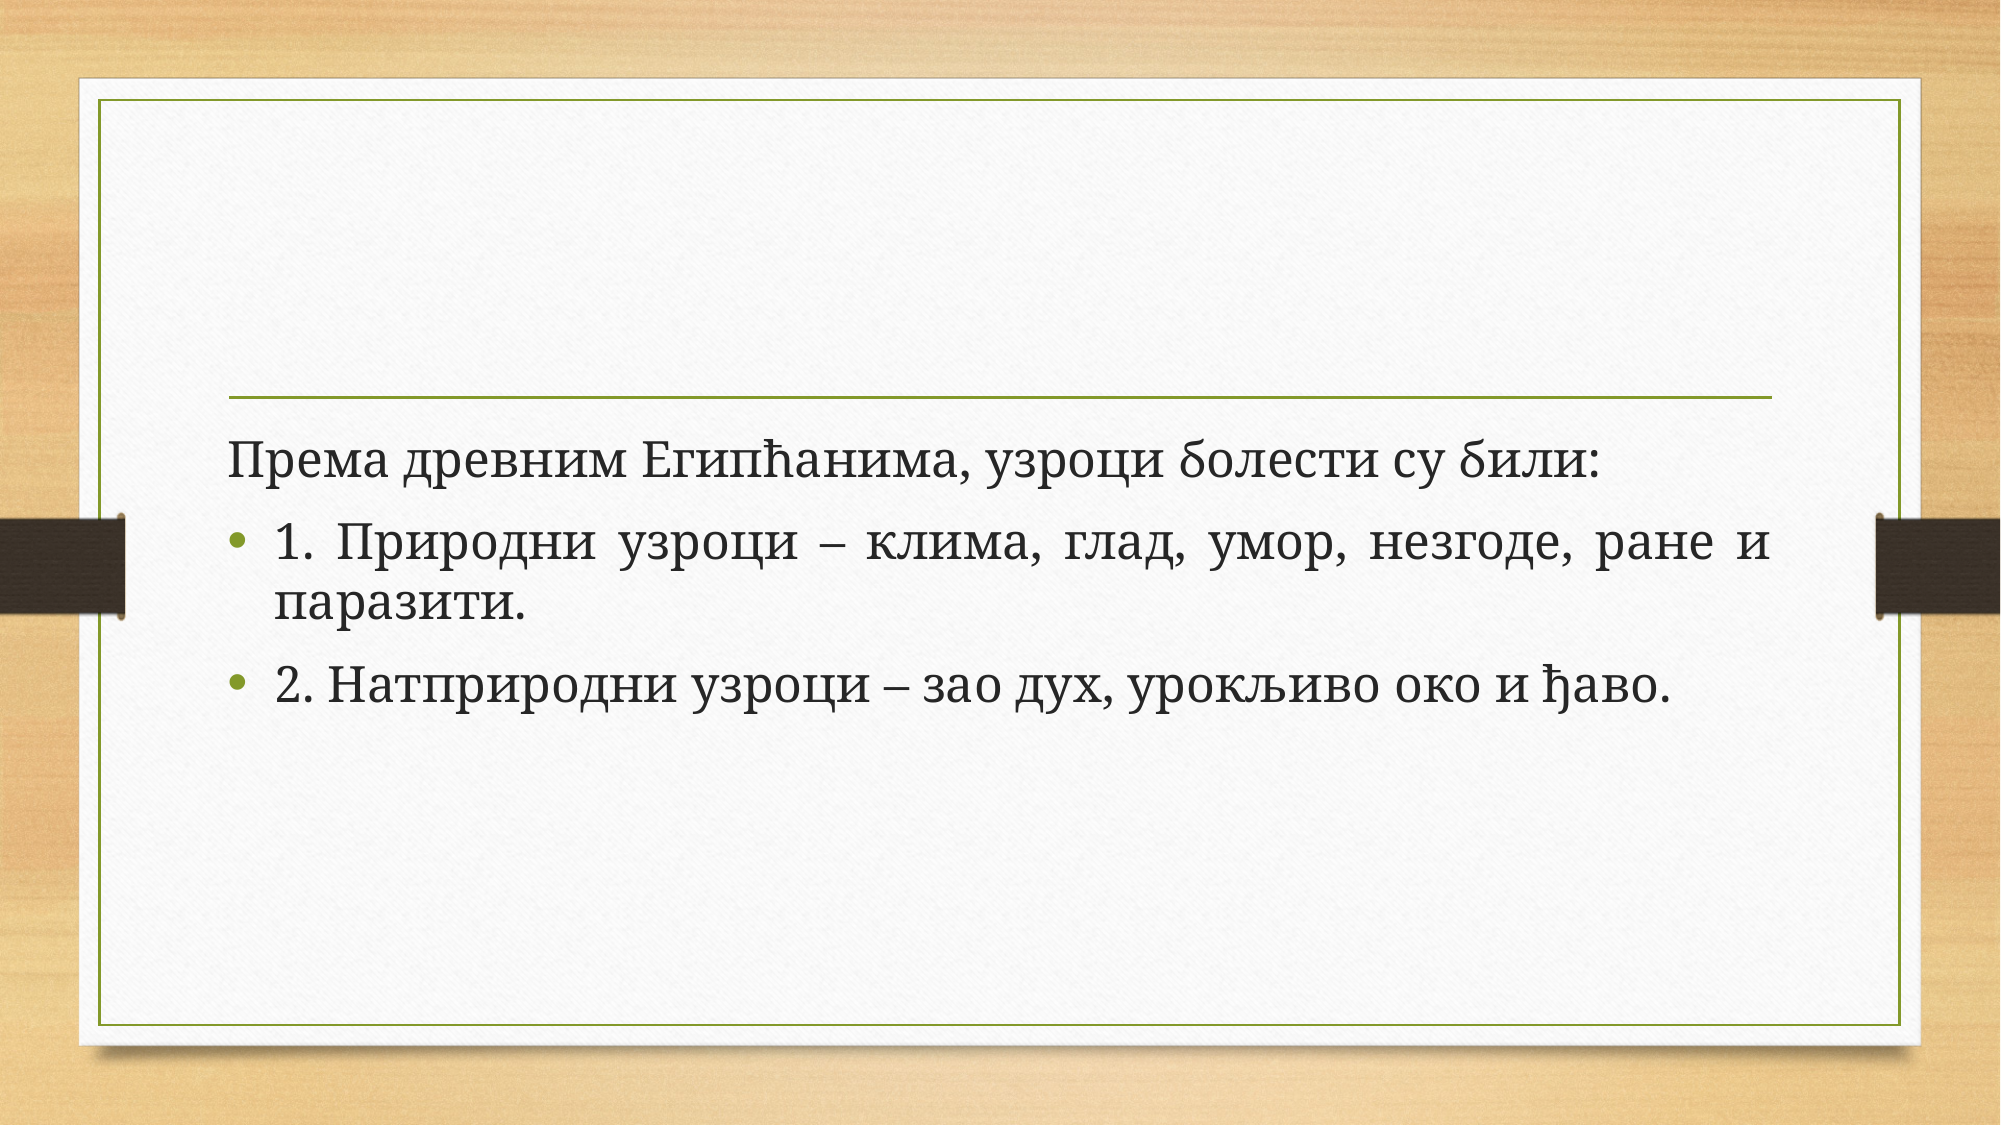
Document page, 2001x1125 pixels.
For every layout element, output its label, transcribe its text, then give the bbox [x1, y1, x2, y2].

list Према древним Египћанима, узроци болести су били: 1. Природни узроци – клима, глад, умор, незгоде, ране и паразити. 2. Натприродни узроци – зао дух, урокљиво око и ђаво. [212, 419, 1788, 964]
picture [0, 0, 2001, 1125]
